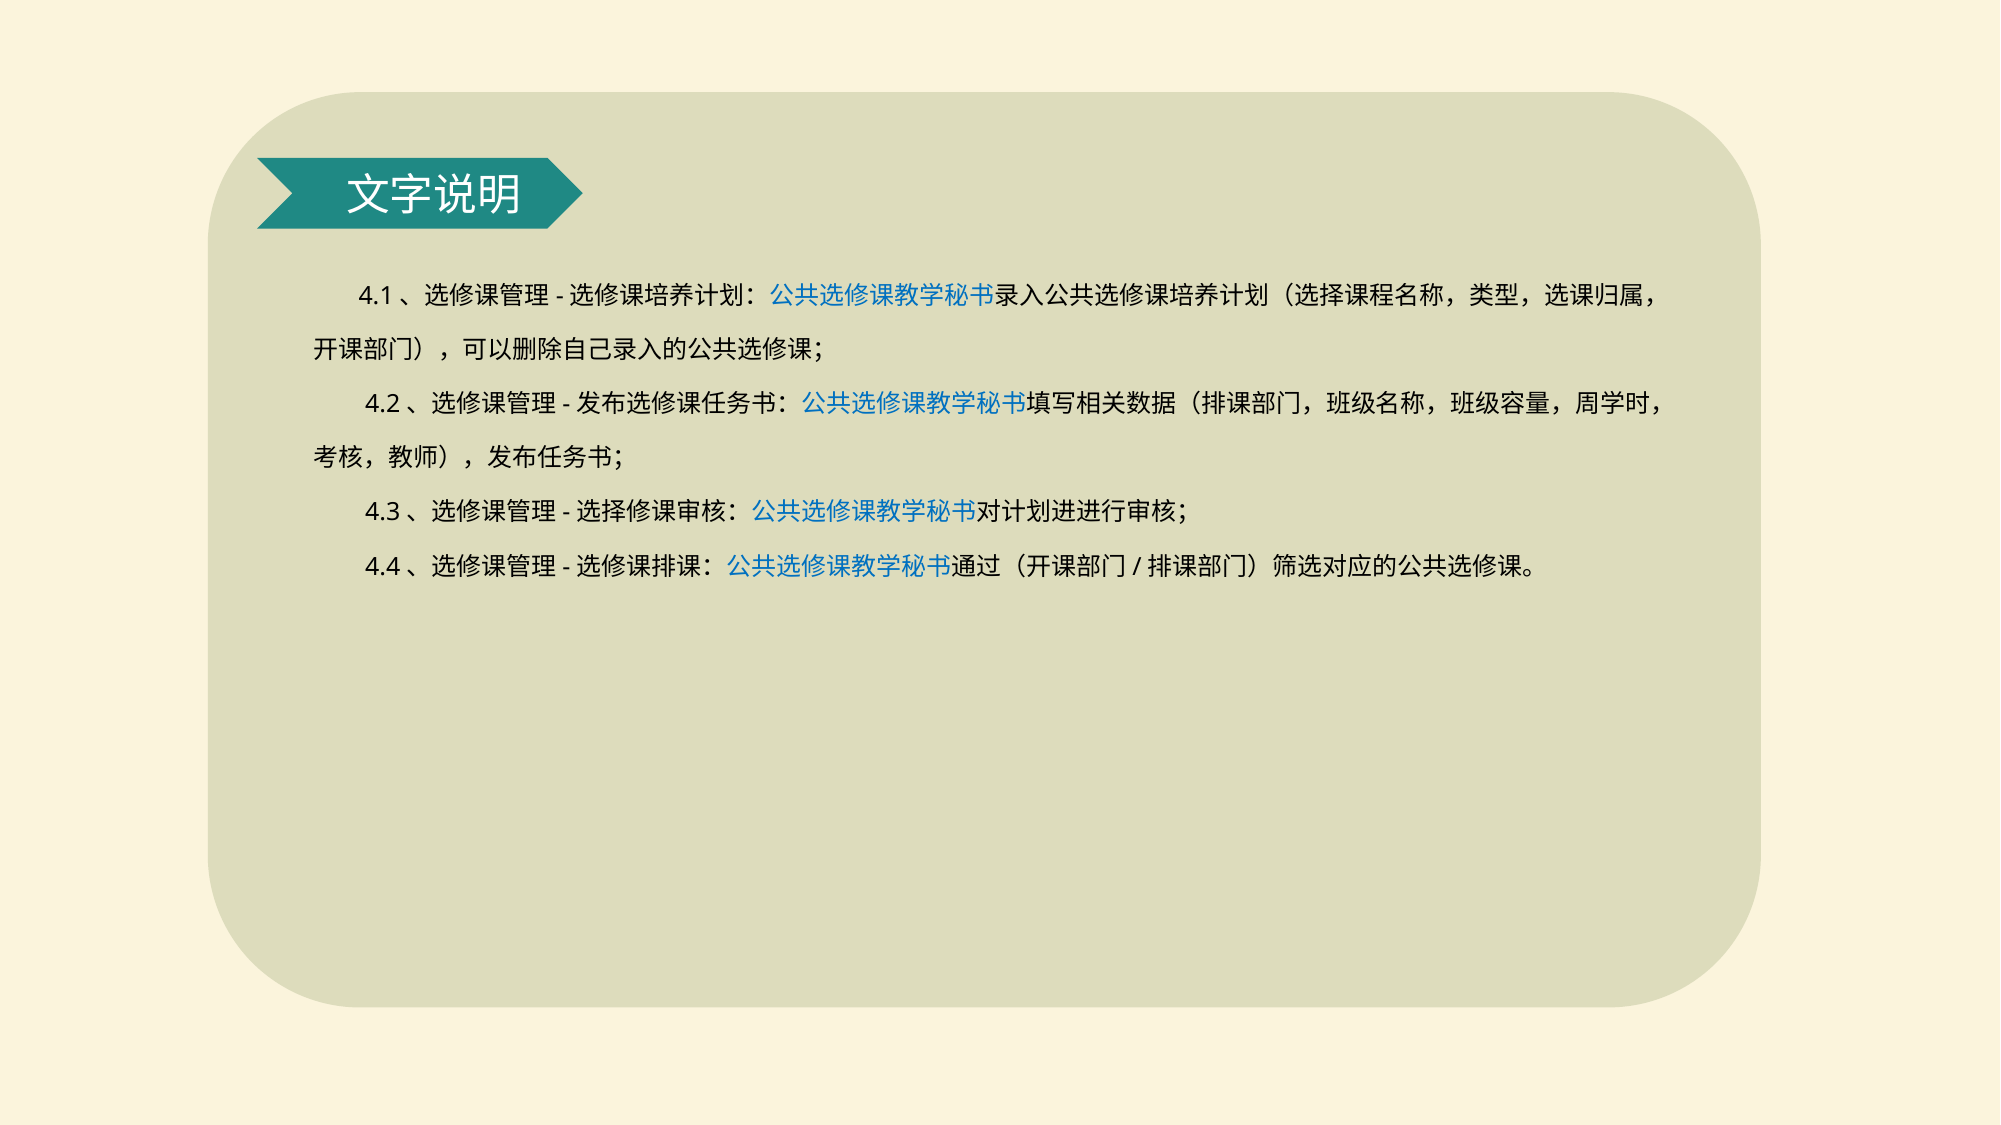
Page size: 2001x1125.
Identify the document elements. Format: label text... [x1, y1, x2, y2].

text_box 4.1、选修课管理-选修课培养计划：公共选修课教学秘书录入公共选修课培养计划（选择课程名称，类型，选课归属，开课部门），可以删除自己录入的公共选修课； 4.2、选修课管理-发布选修课任务书：公共选修课教学秘书填写相关数据（排课部门，班级名称，班级容量，周学时，考核，教师），发布任务书； 4.3、选修课管理-选择修课审核：公共选修课教学秘书对计划进进行审核； 4.4、选修课管理-选修课排课：公共选修课教学秘书通过（开课部门/排课部门）筛选对应的公共选修课。 [298, 247, 1668, 588]
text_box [256, 144, 583, 231]
text_box [207, 92, 1761, 1008]
